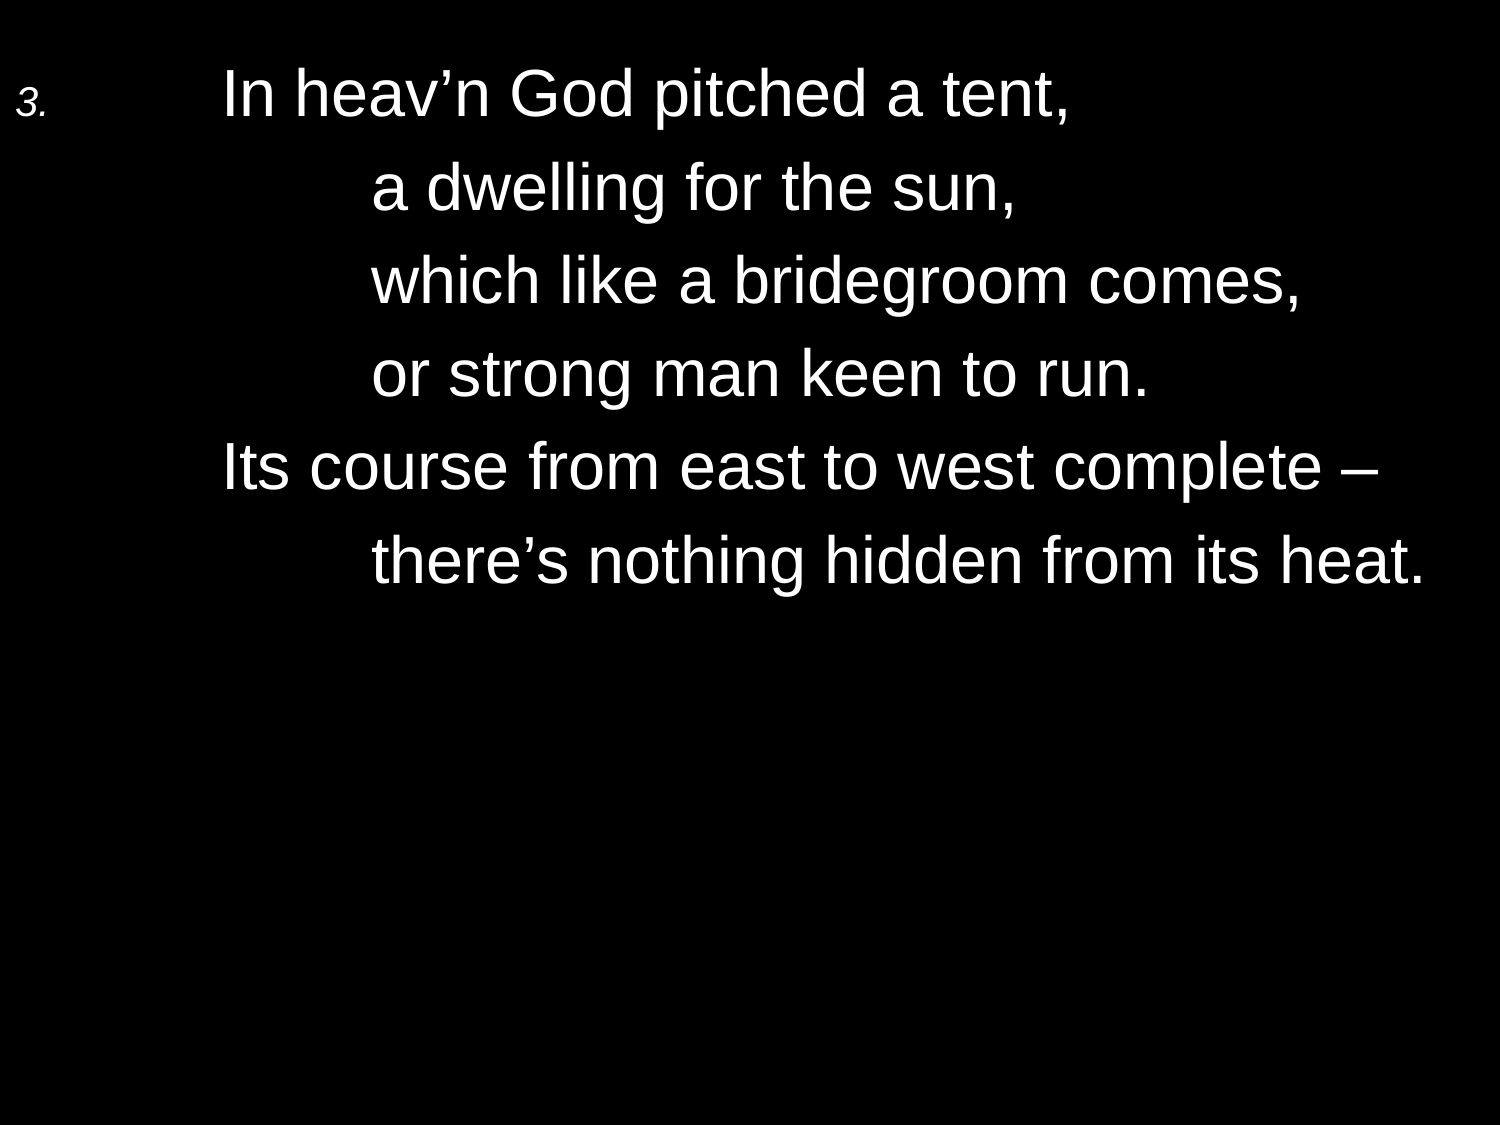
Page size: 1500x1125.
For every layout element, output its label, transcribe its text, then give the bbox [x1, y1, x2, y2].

list 3. In heav’n God pitched a tent, a dwelling for the sun, which like a bridegroom comes, or strong man keen to run. Its course from east to west complete – there’s nothing hidden from its heat. [0, 42, 1500, 1047]
